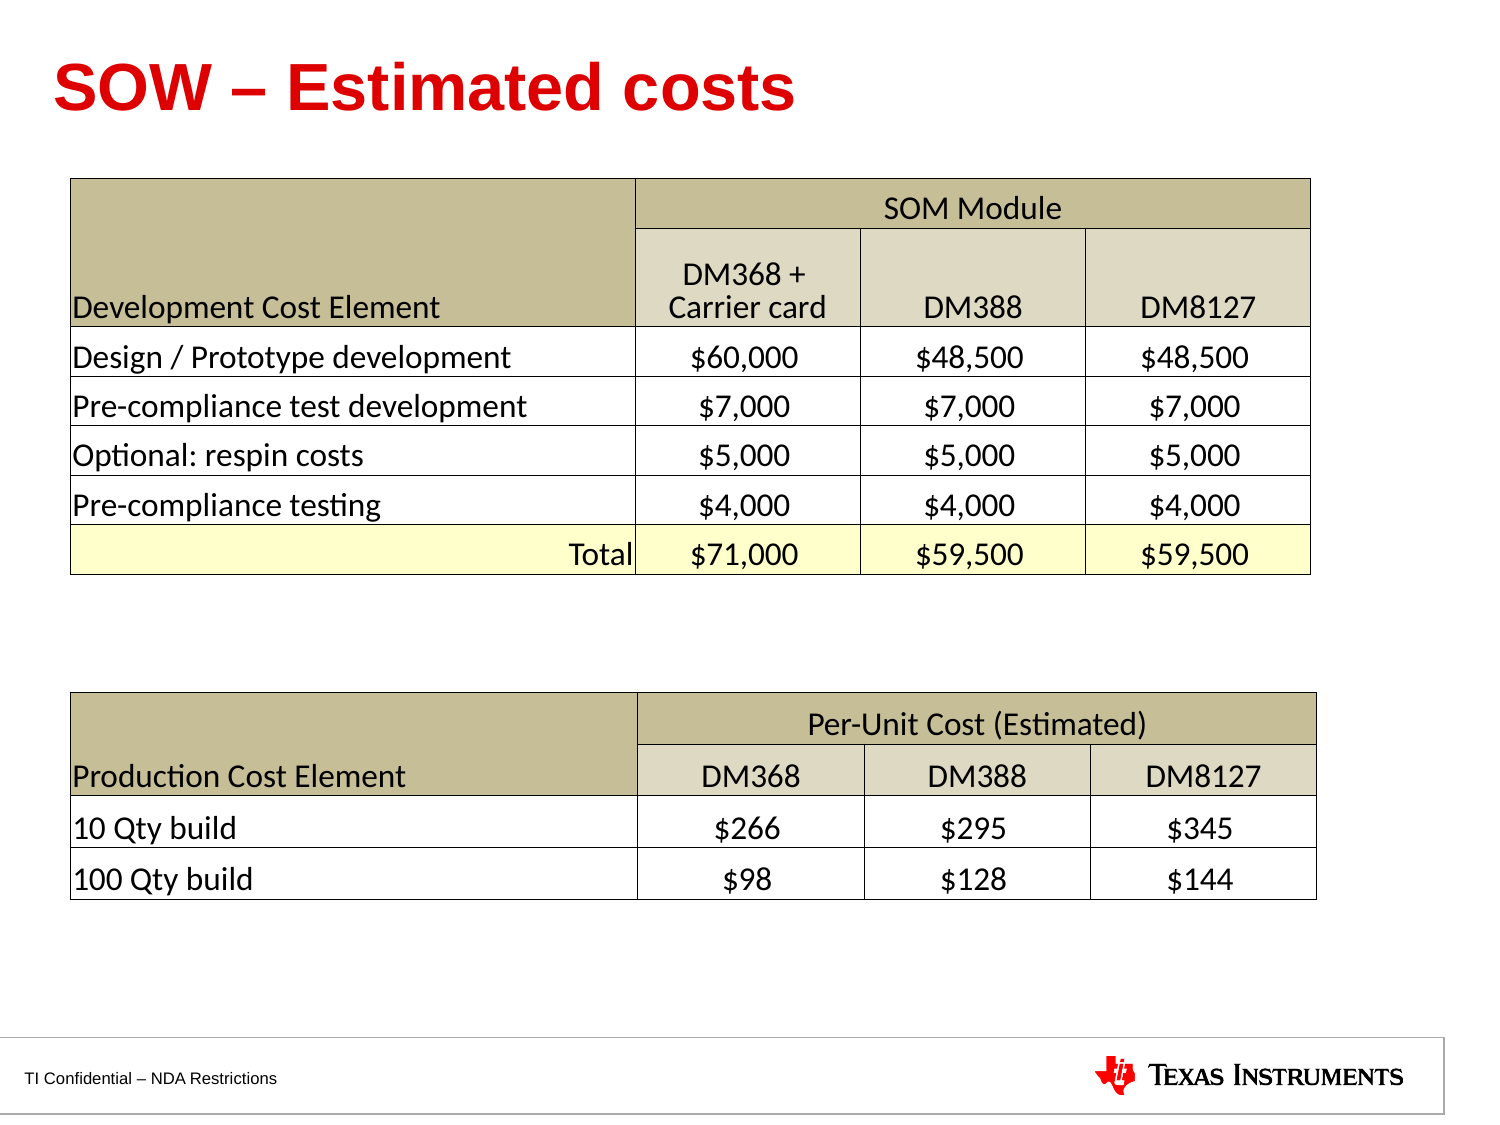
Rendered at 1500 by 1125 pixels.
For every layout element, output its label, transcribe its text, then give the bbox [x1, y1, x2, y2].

table_cell 100 Qty build [71, 848, 637, 899]
table_header SOM Module [636, 179, 1310, 228]
table_cell $7,000 [636, 377, 860, 425]
table_header Development Cost Element [71, 179, 635, 326]
table_cell DM8127 [1091, 745, 1316, 795]
table_cell Pre-compliance test development [71, 377, 635, 425]
table_cell $48,500 [1086, 327, 1310, 376]
table_cell Pre-compliance testing [71, 476, 635, 524]
table_cell $5,000 [861, 426, 1085, 475]
table_cell $59,500 [861, 525, 1085, 574]
table_cell $59,500 [1086, 525, 1310, 574]
table_cell $4,000 [636, 476, 860, 524]
picture [1095, 1056, 1403, 1095]
table_cell $345 [1091, 796, 1316, 847]
table_cell $128 [865, 848, 1090, 899]
table_cell $295 [865, 796, 1090, 847]
table_cell DM368 + Carrier card [636, 229, 860, 326]
table_cell $60,000 [636, 327, 860, 376]
table_cell 10 Qty build [71, 796, 637, 847]
table_cell $266 [638, 796, 864, 847]
table_cell DM388 [865, 745, 1090, 795]
table_cell DM368 [638, 745, 864, 795]
table_cell $98 [638, 848, 864, 899]
table_cell $48,500 [861, 327, 1085, 376]
table_header Production Cost Element [71, 693, 637, 795]
table_cell Optional: respin costs [71, 426, 635, 475]
table_cell $144 [1091, 848, 1316, 899]
title SOW – Estimated costs [37, 23, 1426, 158]
table_cell $7,000 [1086, 377, 1310, 425]
table_cell $71,000 [636, 525, 860, 574]
table_header Per-Unit Cost (Estimated) [638, 693, 1316, 744]
table_cell $4,000 [1086, 476, 1310, 524]
table_cell DM8127 [1086, 229, 1310, 326]
table_cell $4,000 [861, 476, 1085, 524]
table_cell Design / Prototype development [71, 327, 635, 376]
table_cell Total [71, 525, 635, 574]
table_cell $5,000 [636, 426, 860, 475]
table_cell DM388 [861, 229, 1085, 326]
table_cell $5,000 [1086, 426, 1310, 475]
table_cell $7,000 [861, 377, 1085, 425]
